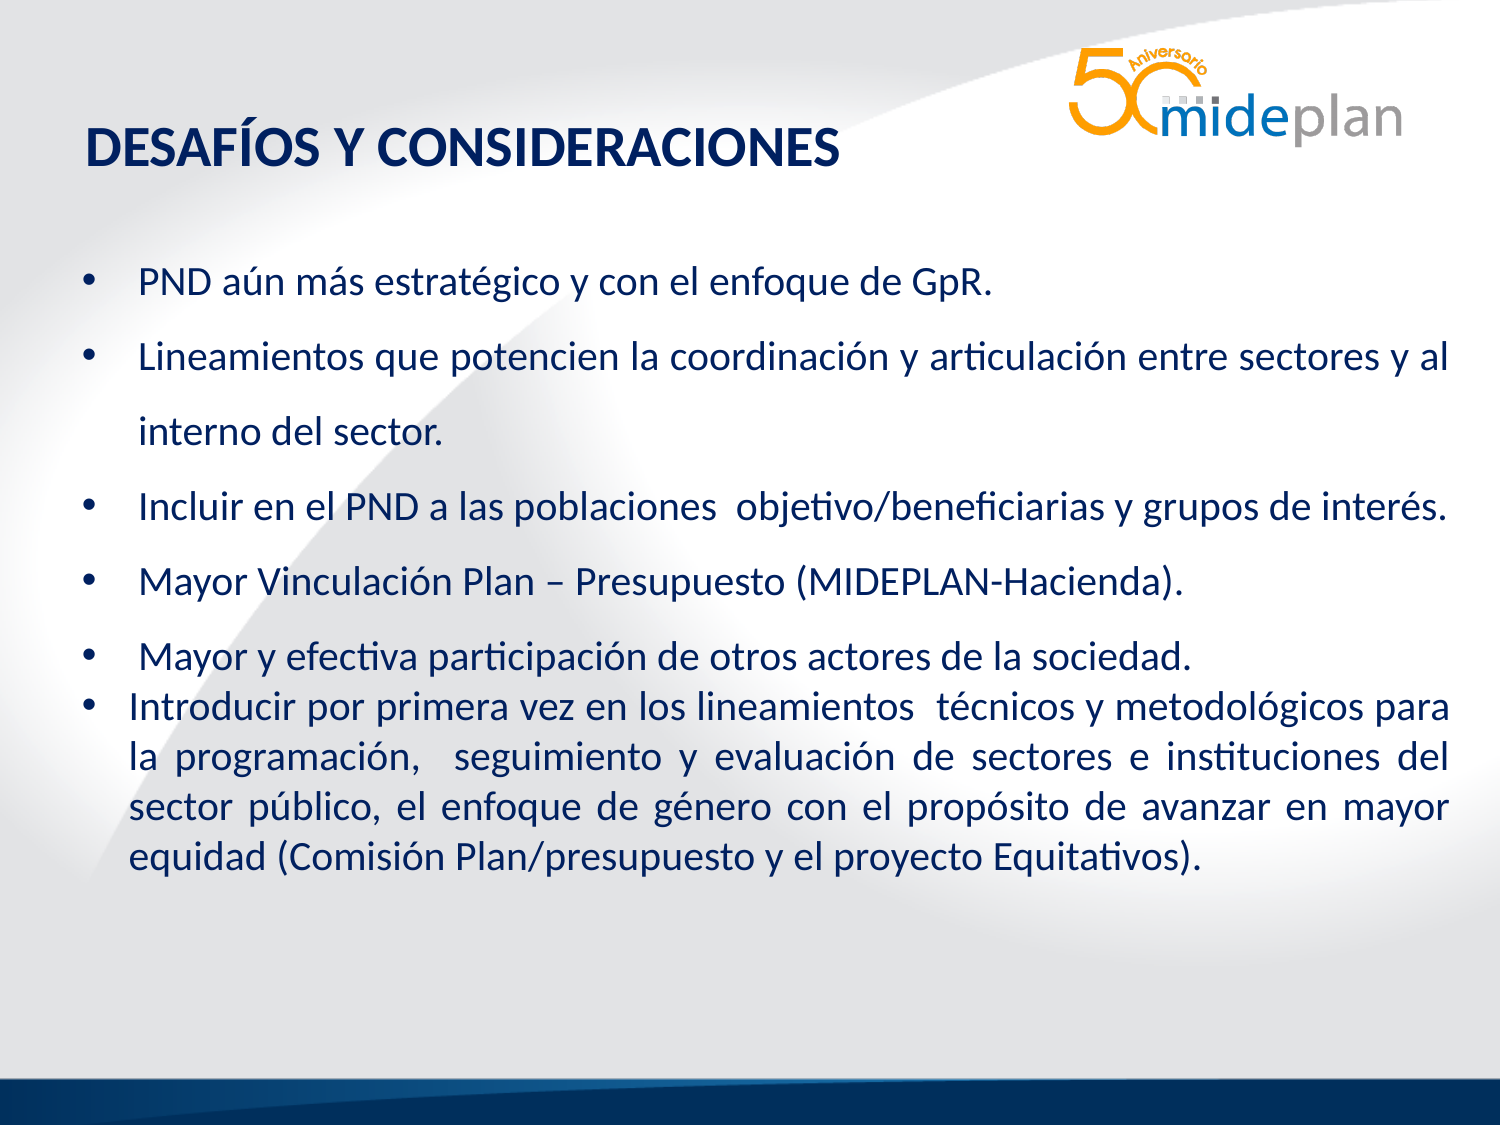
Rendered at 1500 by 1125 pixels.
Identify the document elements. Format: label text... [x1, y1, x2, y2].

text_box DESAFÍOS Y CONSIDERACIONES [16, 75, 1024, 220]
text_box PND aún más estratégico y con el enfoque de GpR. Lineamientos que potencien la coordinación y articulación entre sectores y al interno del sector. Incluir en el PND a las poblaciones objetivo/beneficiarias y grupos de interés. Mayor Vinculación Plan – Presupuesto (MIDEPLAN-Hacienda). Mayor y efectiva participación de otros actores de la sociedad. Introducir por primera vez en los lineamientos técnicos y metodológicos para la programación, seguimiento y evaluación de sectores e instituciones del sector público, el enfoque de género con el propósito de avanzar en mayor equidad (Comisión Plan/presupuesto y el proyecto Equitativos). [59, 206, 1480, 1038]
picture [1045, 30, 1425, 150]
picture [0, 1070, 1500, 1125]
